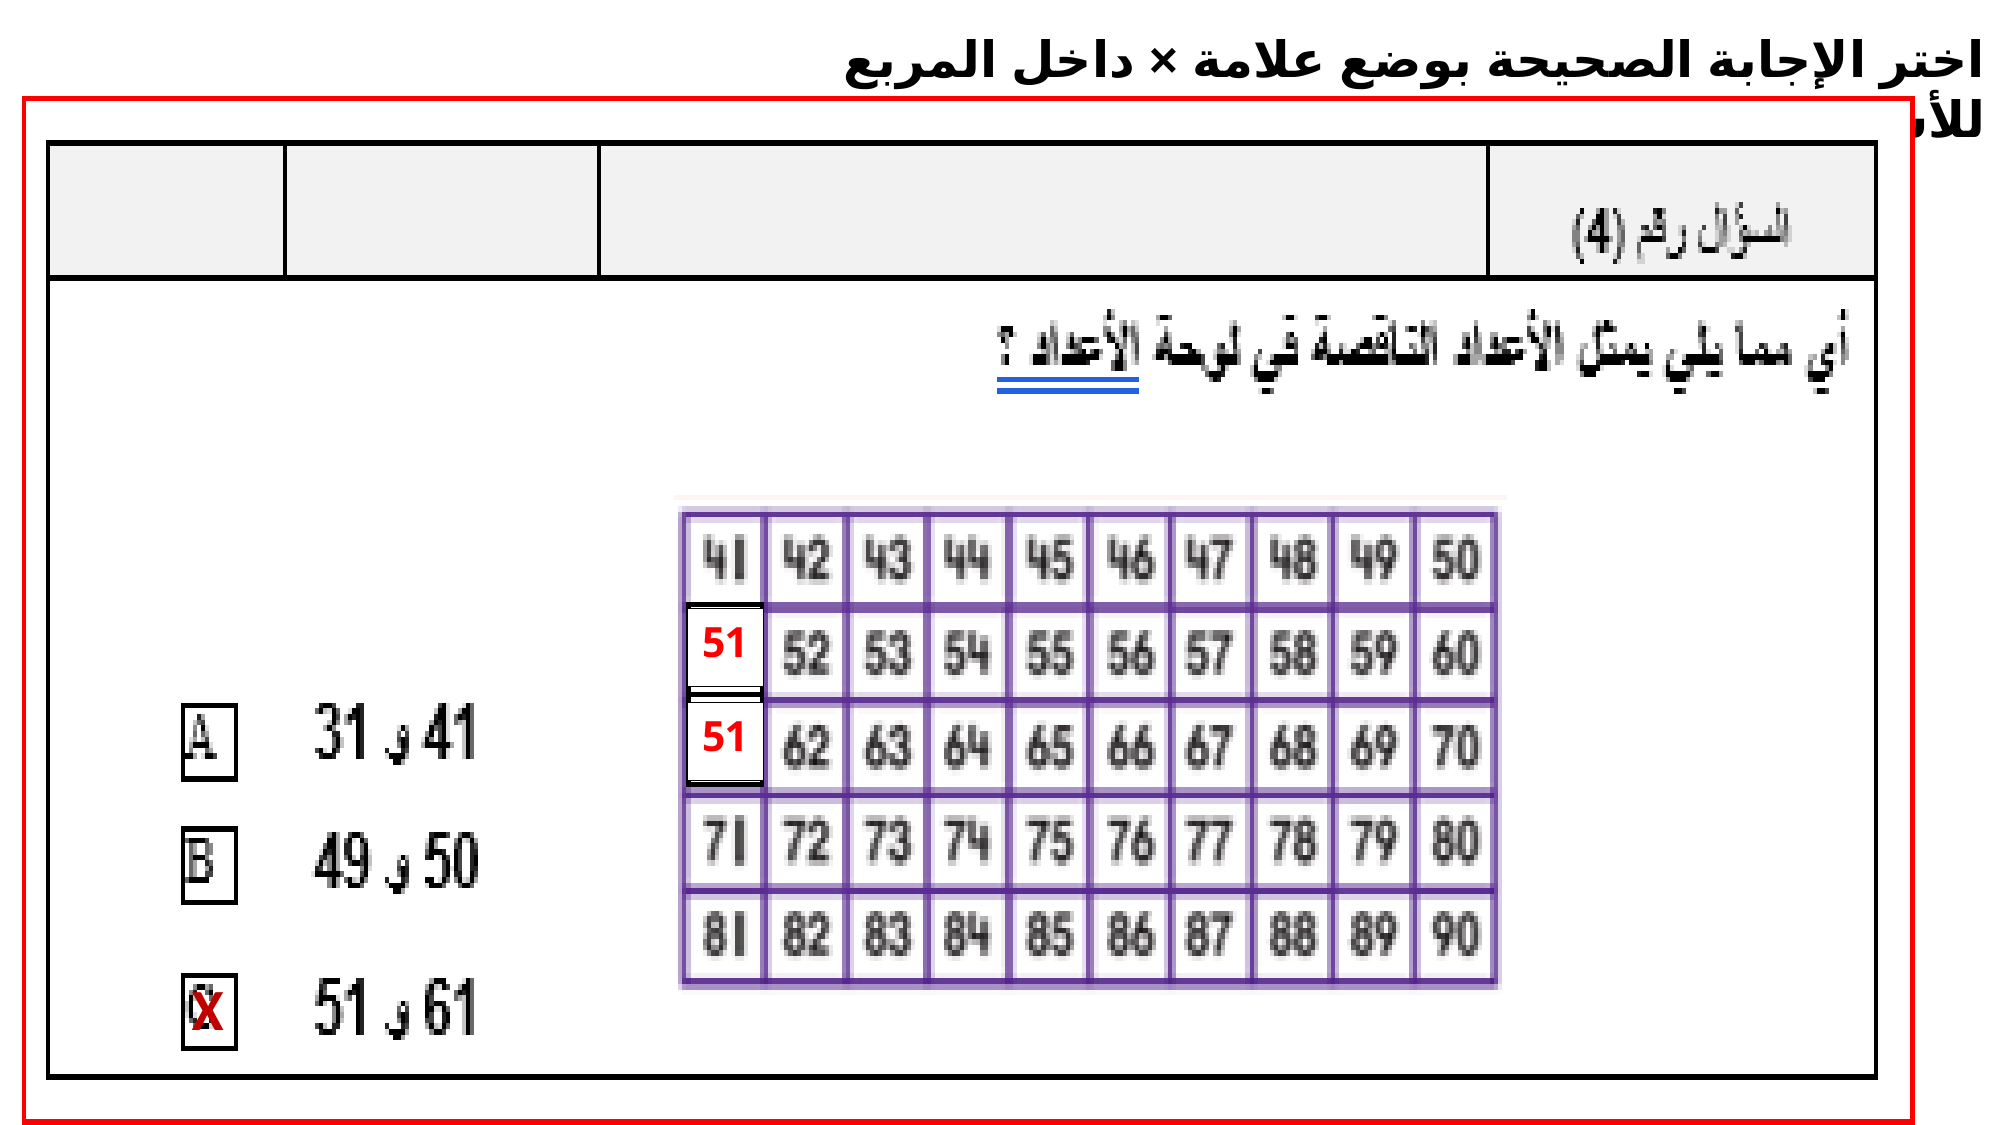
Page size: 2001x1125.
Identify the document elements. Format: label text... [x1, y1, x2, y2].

picture [22, 96, 1915, 1125]
text_box اختر الإجابة الصحيحة بوضع علامة × داخل المربع للأسئلة التالية : [825, 20, 2000, 156]
